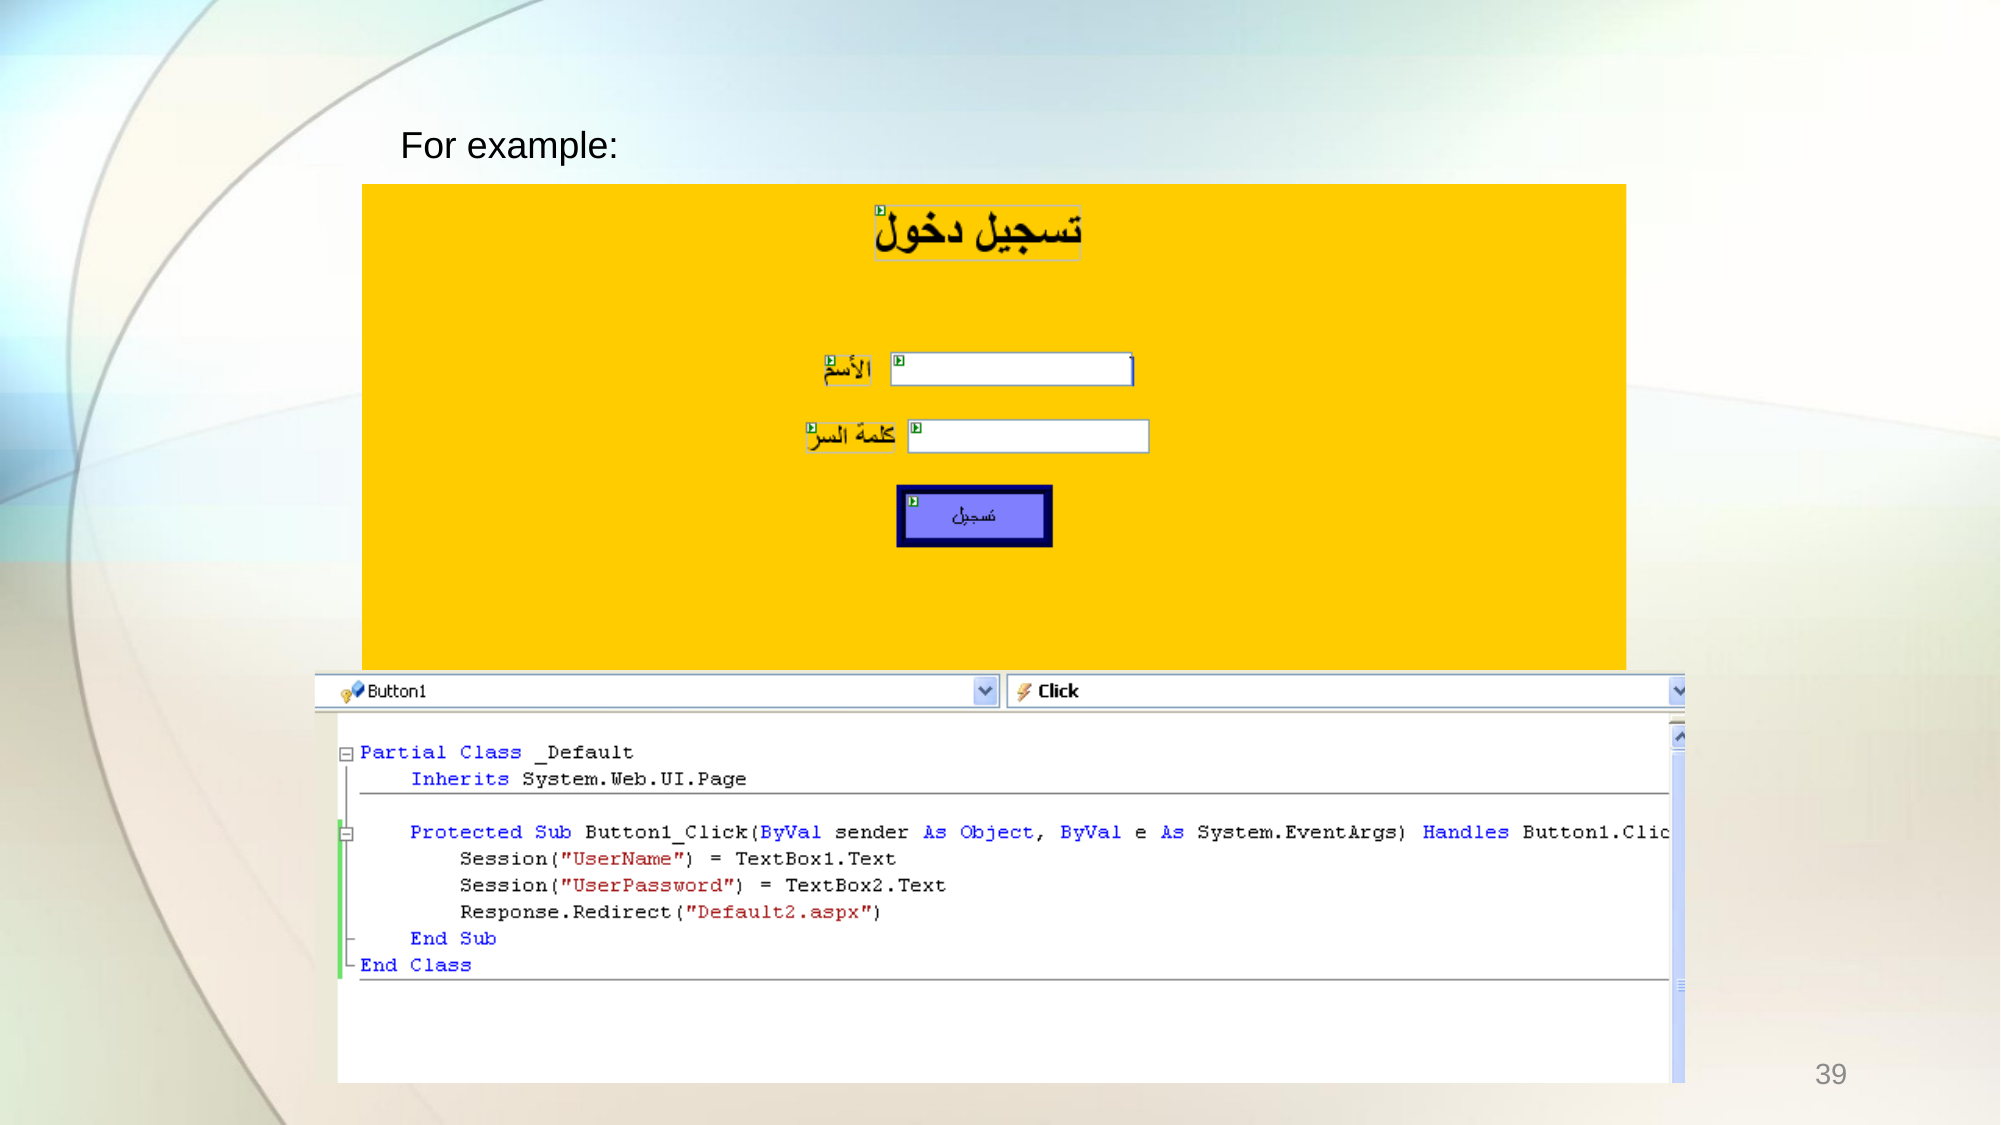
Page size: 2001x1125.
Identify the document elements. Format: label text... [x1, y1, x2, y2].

slide_number 39 [1325, 1042, 1863, 1103]
picture [0, 0, 2001, 1125]
text_box For example: [385, 113, 1615, 171]
